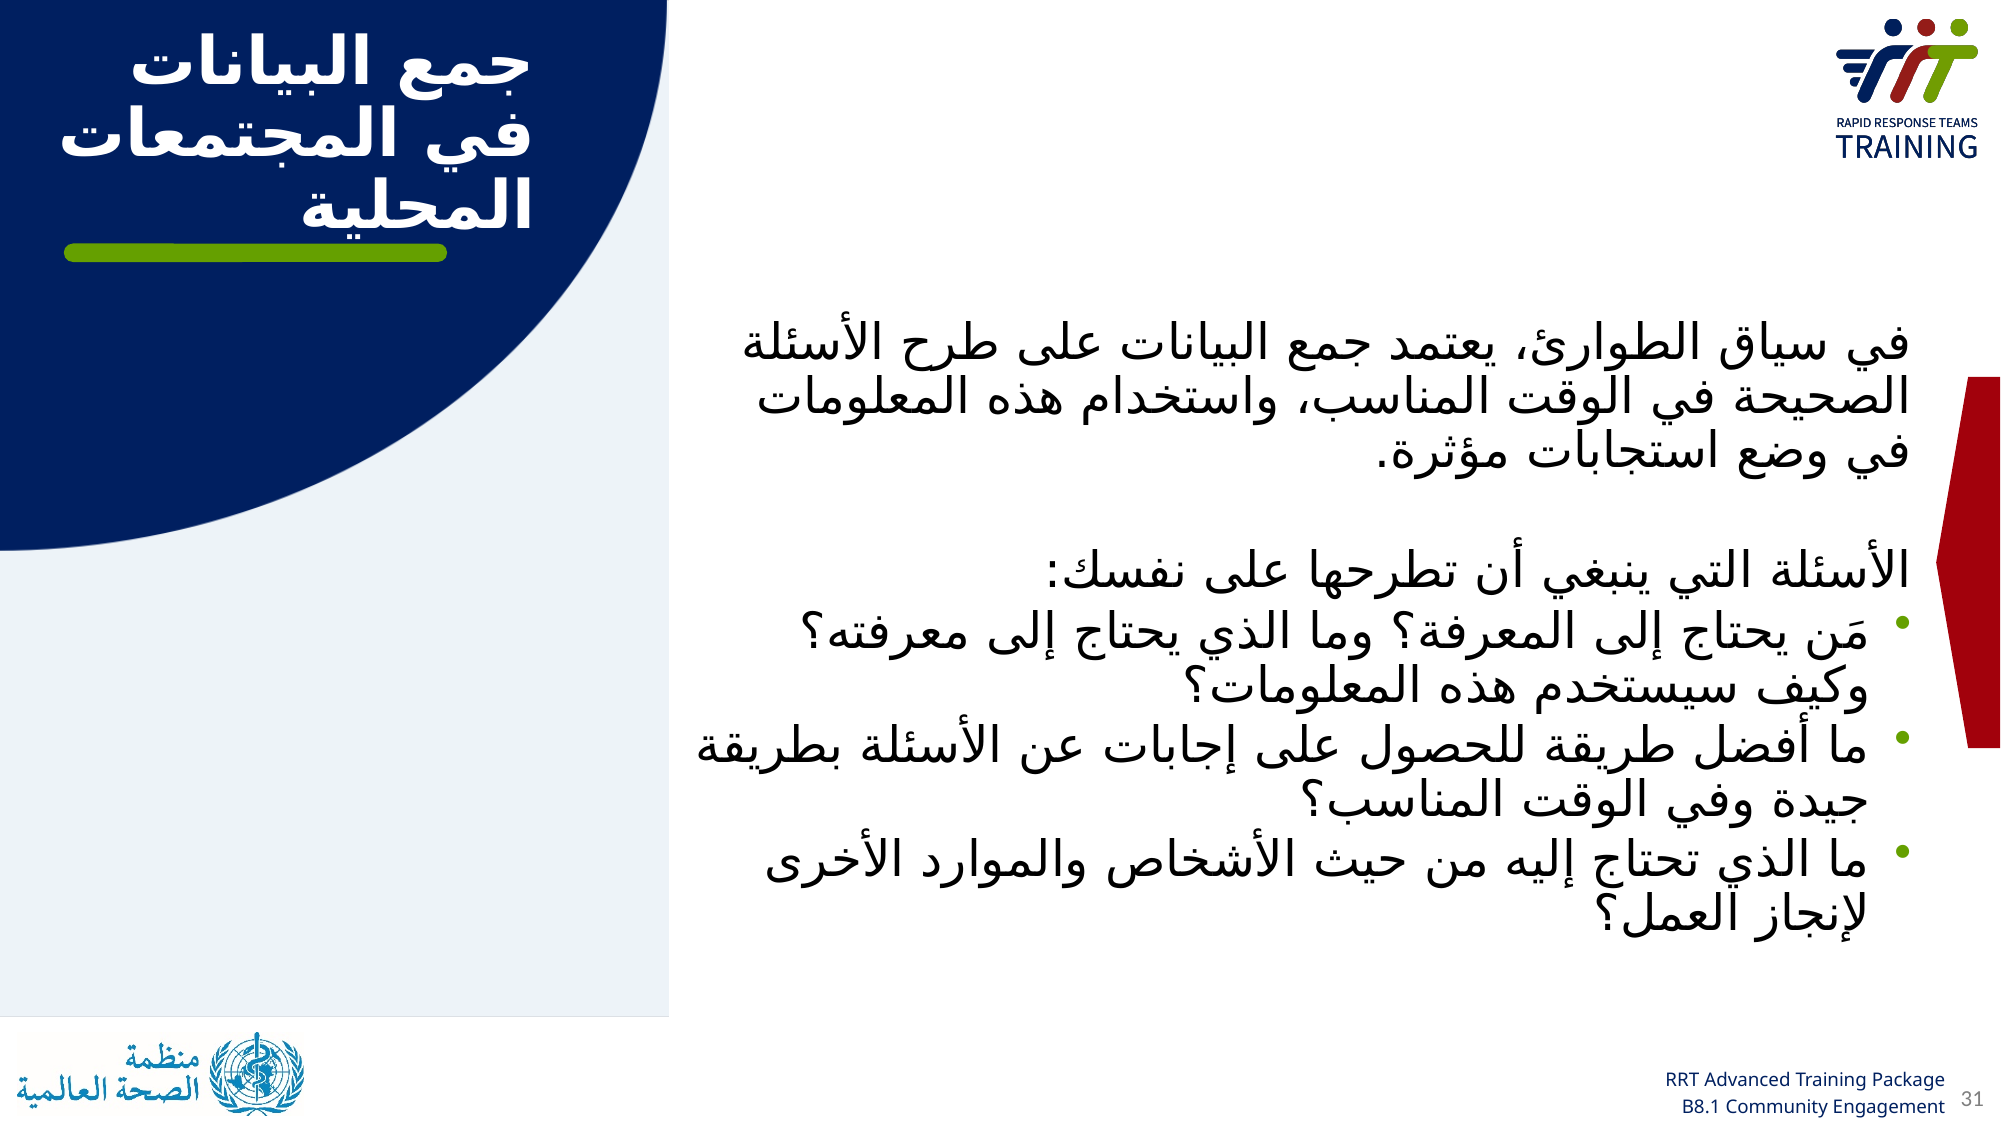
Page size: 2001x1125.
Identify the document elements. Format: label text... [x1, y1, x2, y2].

list في سياق الطوارئ، يعتمد جمع البيانات على طرح الأسئلة الصحيحة في الوقت المناسب، واستخدام هذه المعلومات في وضع استجابات مؤثرة. الأسئلة التي ينبغي أن تطرحها على نفسك: مَن يحتاج إلى المعرفة؟ وما الذي يحتاج إلى معرفته؟ وكيف سيستخدم هذه المعلومات؟ ما أفضل طريقة للحصول على إجابات عن الأسئلة بطريقة جيدة وفي الوقت المناسب؟ ما الذي تحتاج إليه من حيث الأشخاص والموارد الأخرى لإنجاز العمل؟ [683, 308, 1921, 875]
text_box [63, 243, 448, 263]
text_box جمع البيانات في المجتمعات المحلية [0, 105, 536, 244]
picture [0, 0, 669, 1018]
picture [1835, 19, 1978, 167]
picture [17, 1032, 304, 1116]
